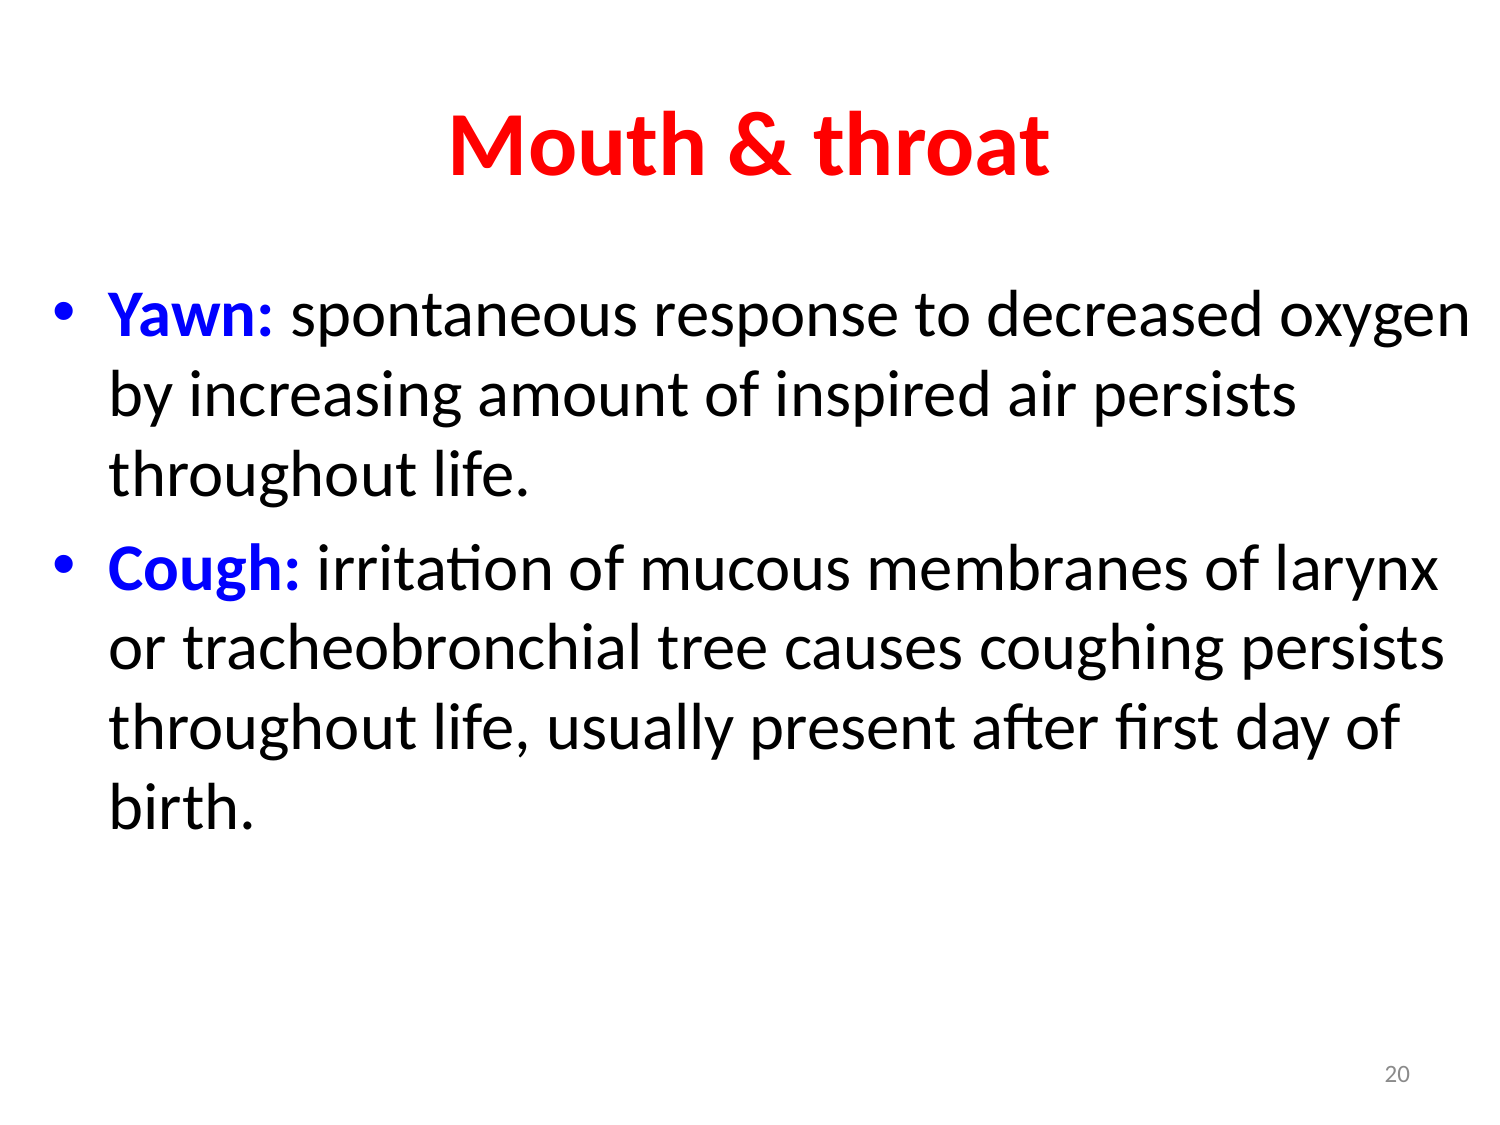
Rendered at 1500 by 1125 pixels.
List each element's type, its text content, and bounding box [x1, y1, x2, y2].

list Yawn: spontaneous response to decreased oxygen by increasing amount of inspired air persists throughout life. Cough: irritation of mucous membranes of larynx or tracheobronchial tree causes coughing persists throughout life, usually present after first day of birth. [37, 262, 1500, 1005]
title Mouth & throat [75, 45, 1425, 233]
slide_number 20 [1074, 1042, 1425, 1103]
